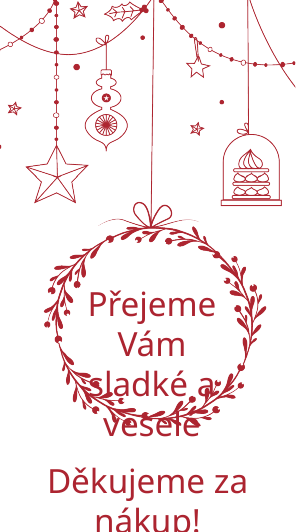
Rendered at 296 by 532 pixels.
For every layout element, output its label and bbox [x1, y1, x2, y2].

text_box [0, 0, 296, 532]
